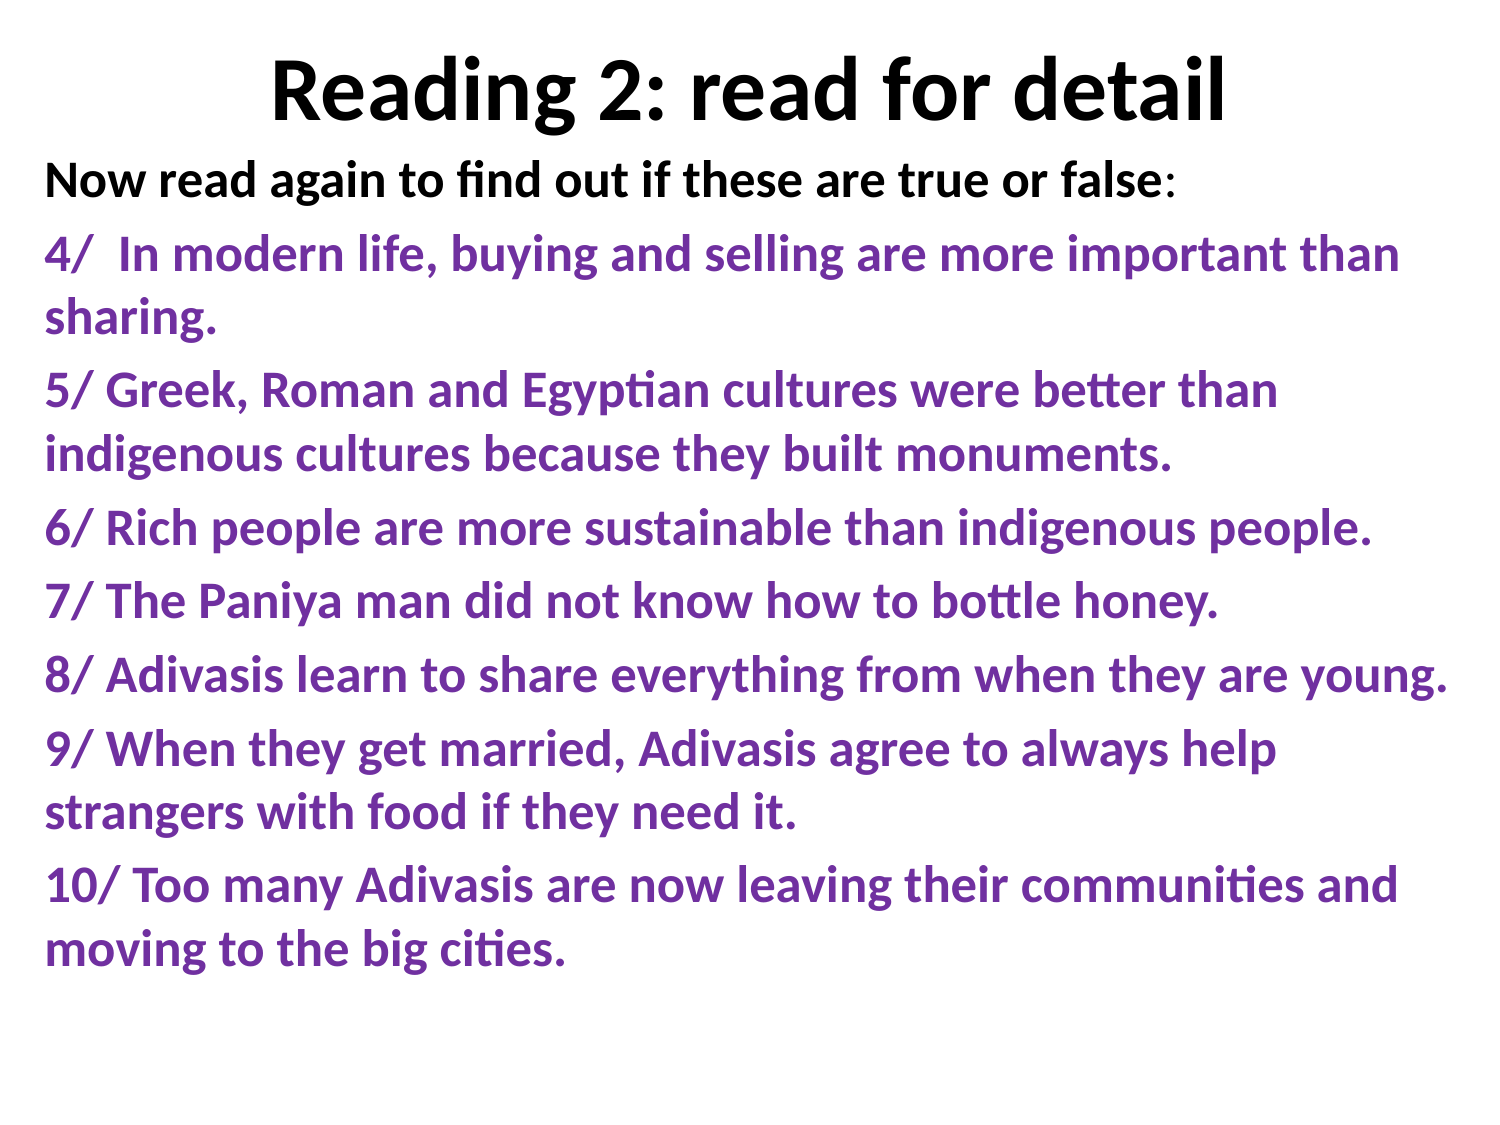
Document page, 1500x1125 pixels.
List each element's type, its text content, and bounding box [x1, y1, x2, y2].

title Reading 2: read for detail [75, 19, 1425, 137]
list Now read again to find out if these are true or false: 4/ In modern life, buying and selling are more important than sharing. 5/ Greek, Roman and Egyptian cultures were better than indigenous cultures because they built monuments. 6/ Rich people are more sustainable than indigenous people. 7/ The Paniya man did not know how to bottle honey. 8/ Adivasis learn to share everything from when they are young. 9/ When they get married, Adivasis agree to always help strangers with food if they need it. 10/ Too many Adivasis are now leaving their communities and moving to the big cities. [29, 137, 1483, 1047]
